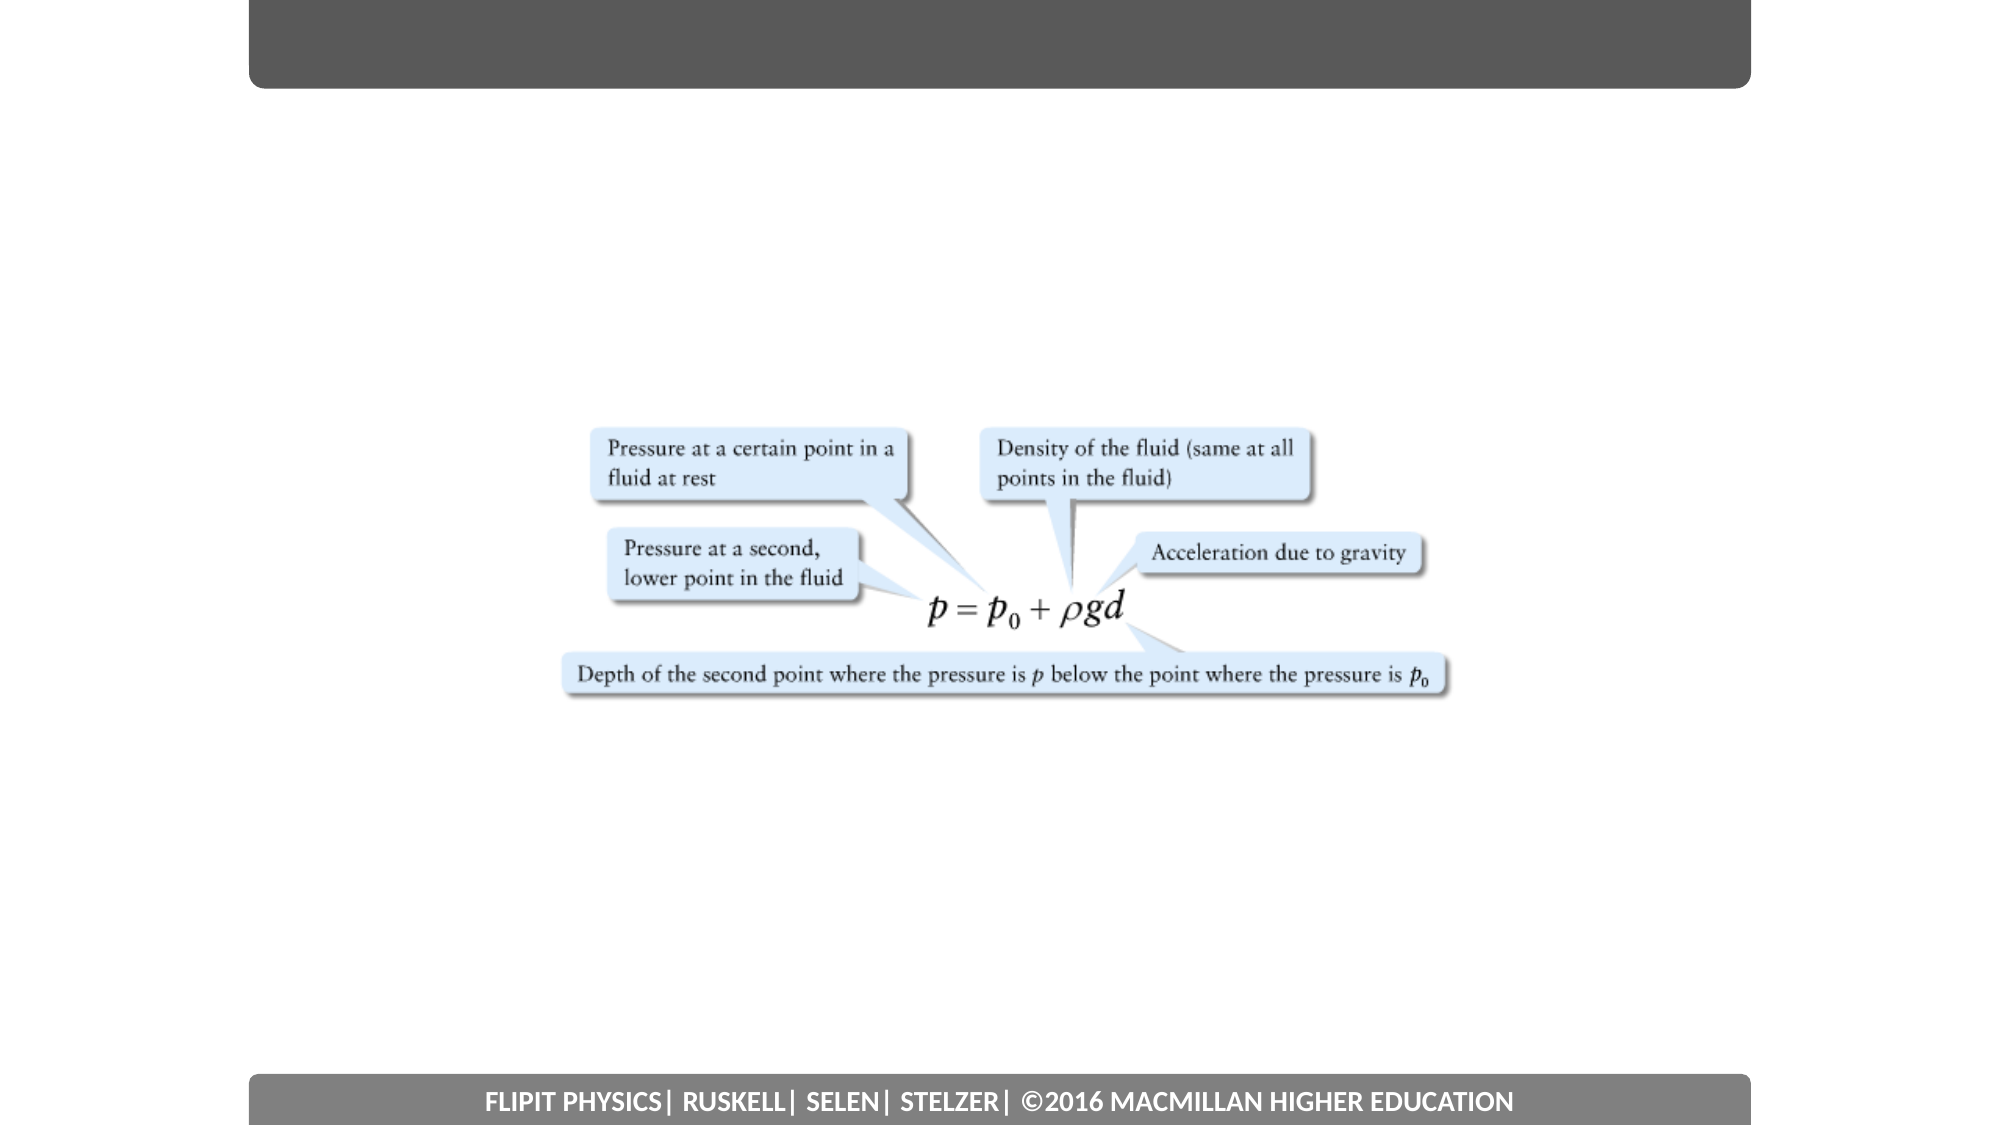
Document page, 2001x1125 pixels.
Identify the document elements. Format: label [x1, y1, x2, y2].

text_box [248, 0, 1752, 89]
picture [545, 422, 1455, 703]
text_box [249, 1074, 1750, 1125]
